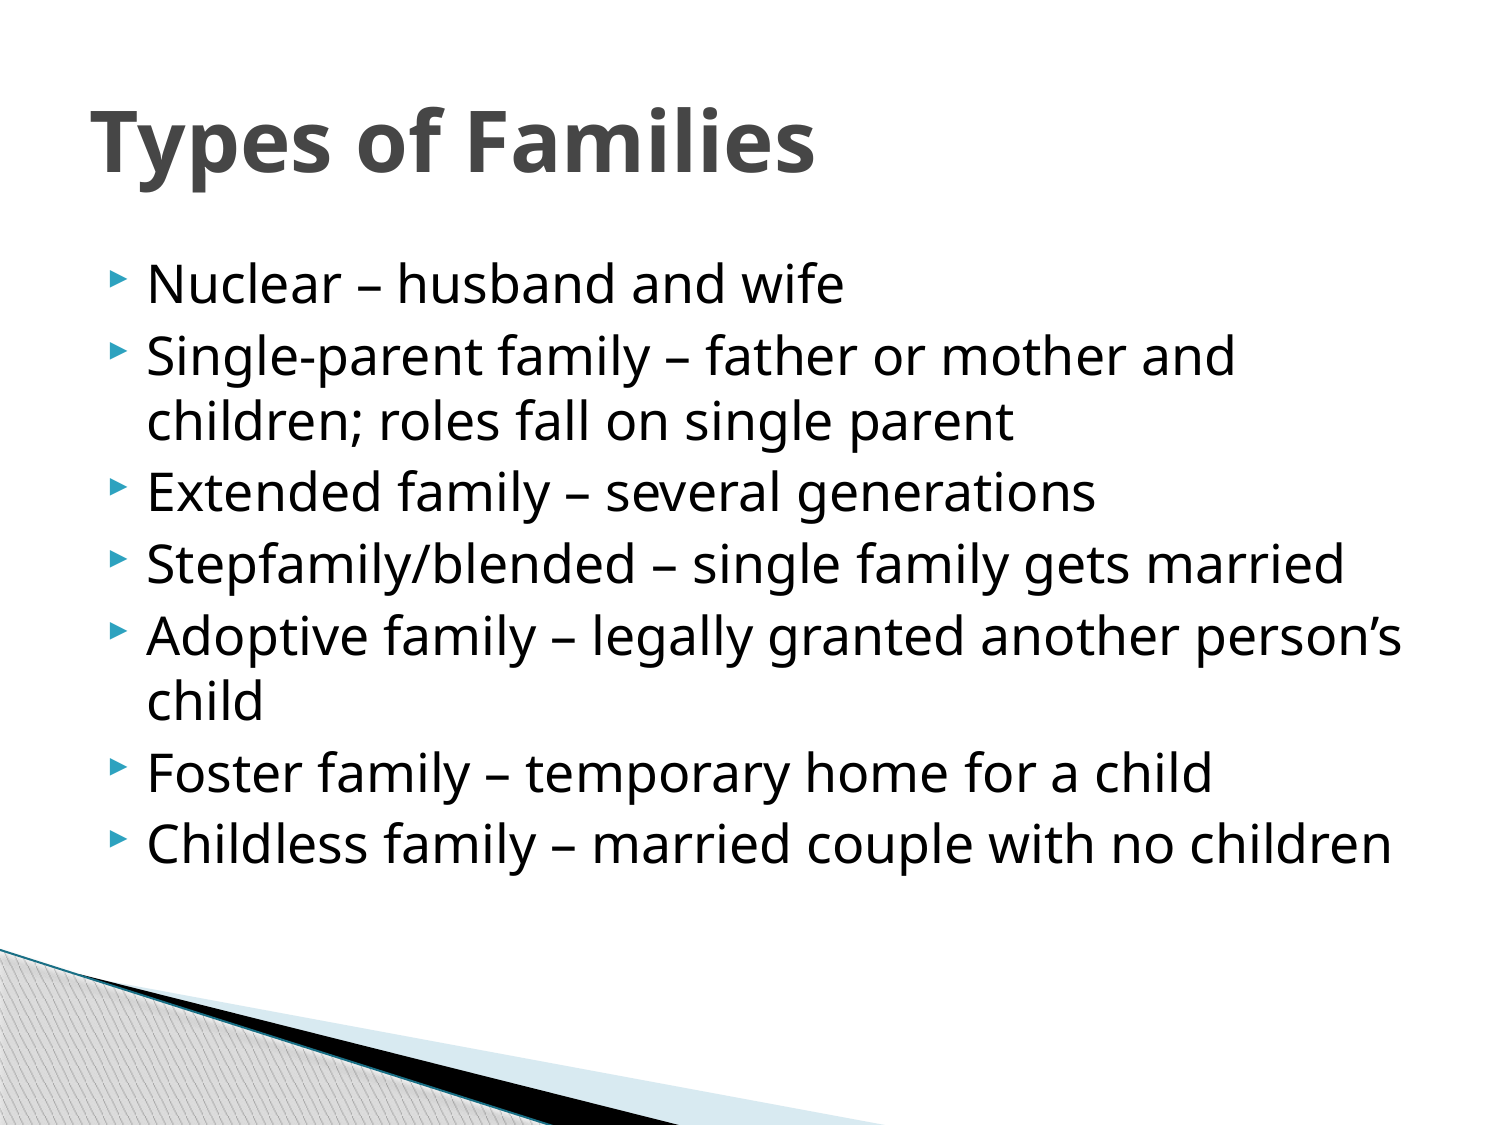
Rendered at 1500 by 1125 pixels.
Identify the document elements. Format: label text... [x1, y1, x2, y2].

list Nuclear – husband and wife Single-parent family – father or mother and children; roles fall on single parent Extended family – several generations Stepfamily/blended – single family gets married Adoptive family – legally granted another person’s child Foster family – temporary home for a child Childless family – married couple with no children [75, 243, 1425, 986]
title Types of Families [75, 45, 1425, 233]
